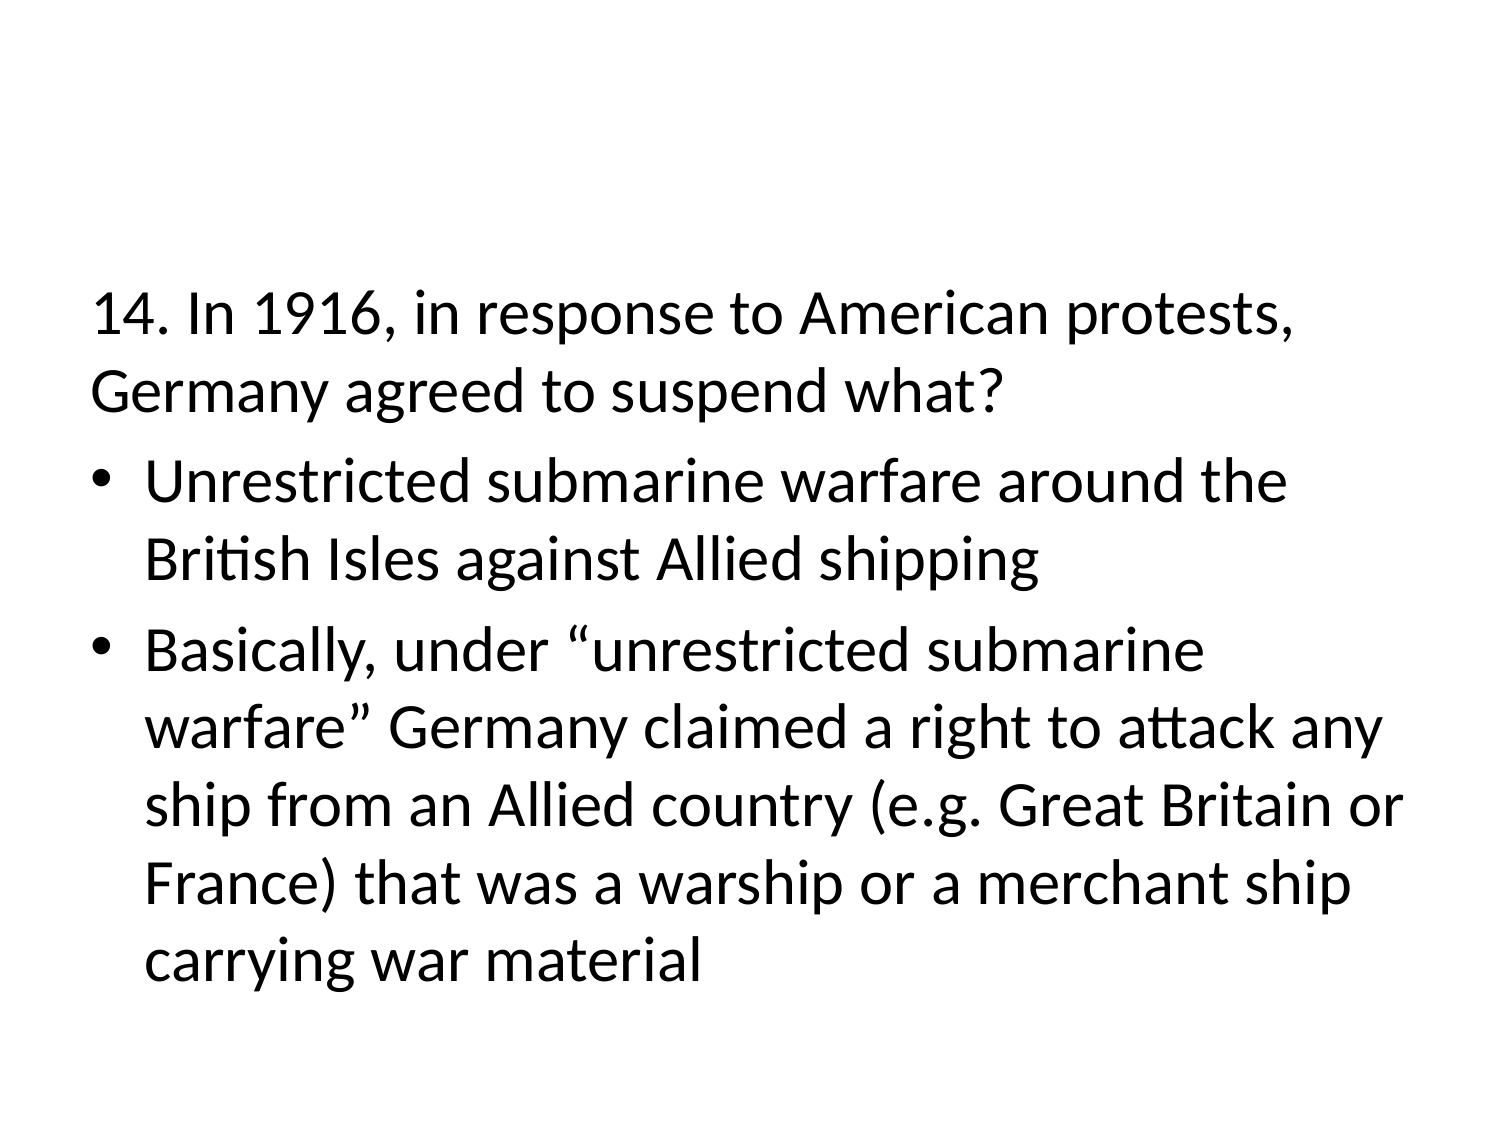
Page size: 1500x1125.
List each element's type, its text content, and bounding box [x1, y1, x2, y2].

list 14. In 1916, in response to American protests, Germany agreed to suspend what? Unrestricted submarine warfare around the British Isles against Allied shipping Basically, under “unrestricted submarine warfare” Germany claimed a right to attack any ship from an Allied country (e.g. Great Britain or France) that was a warship or a merchant ship carrying war material [75, 262, 1425, 1005]
